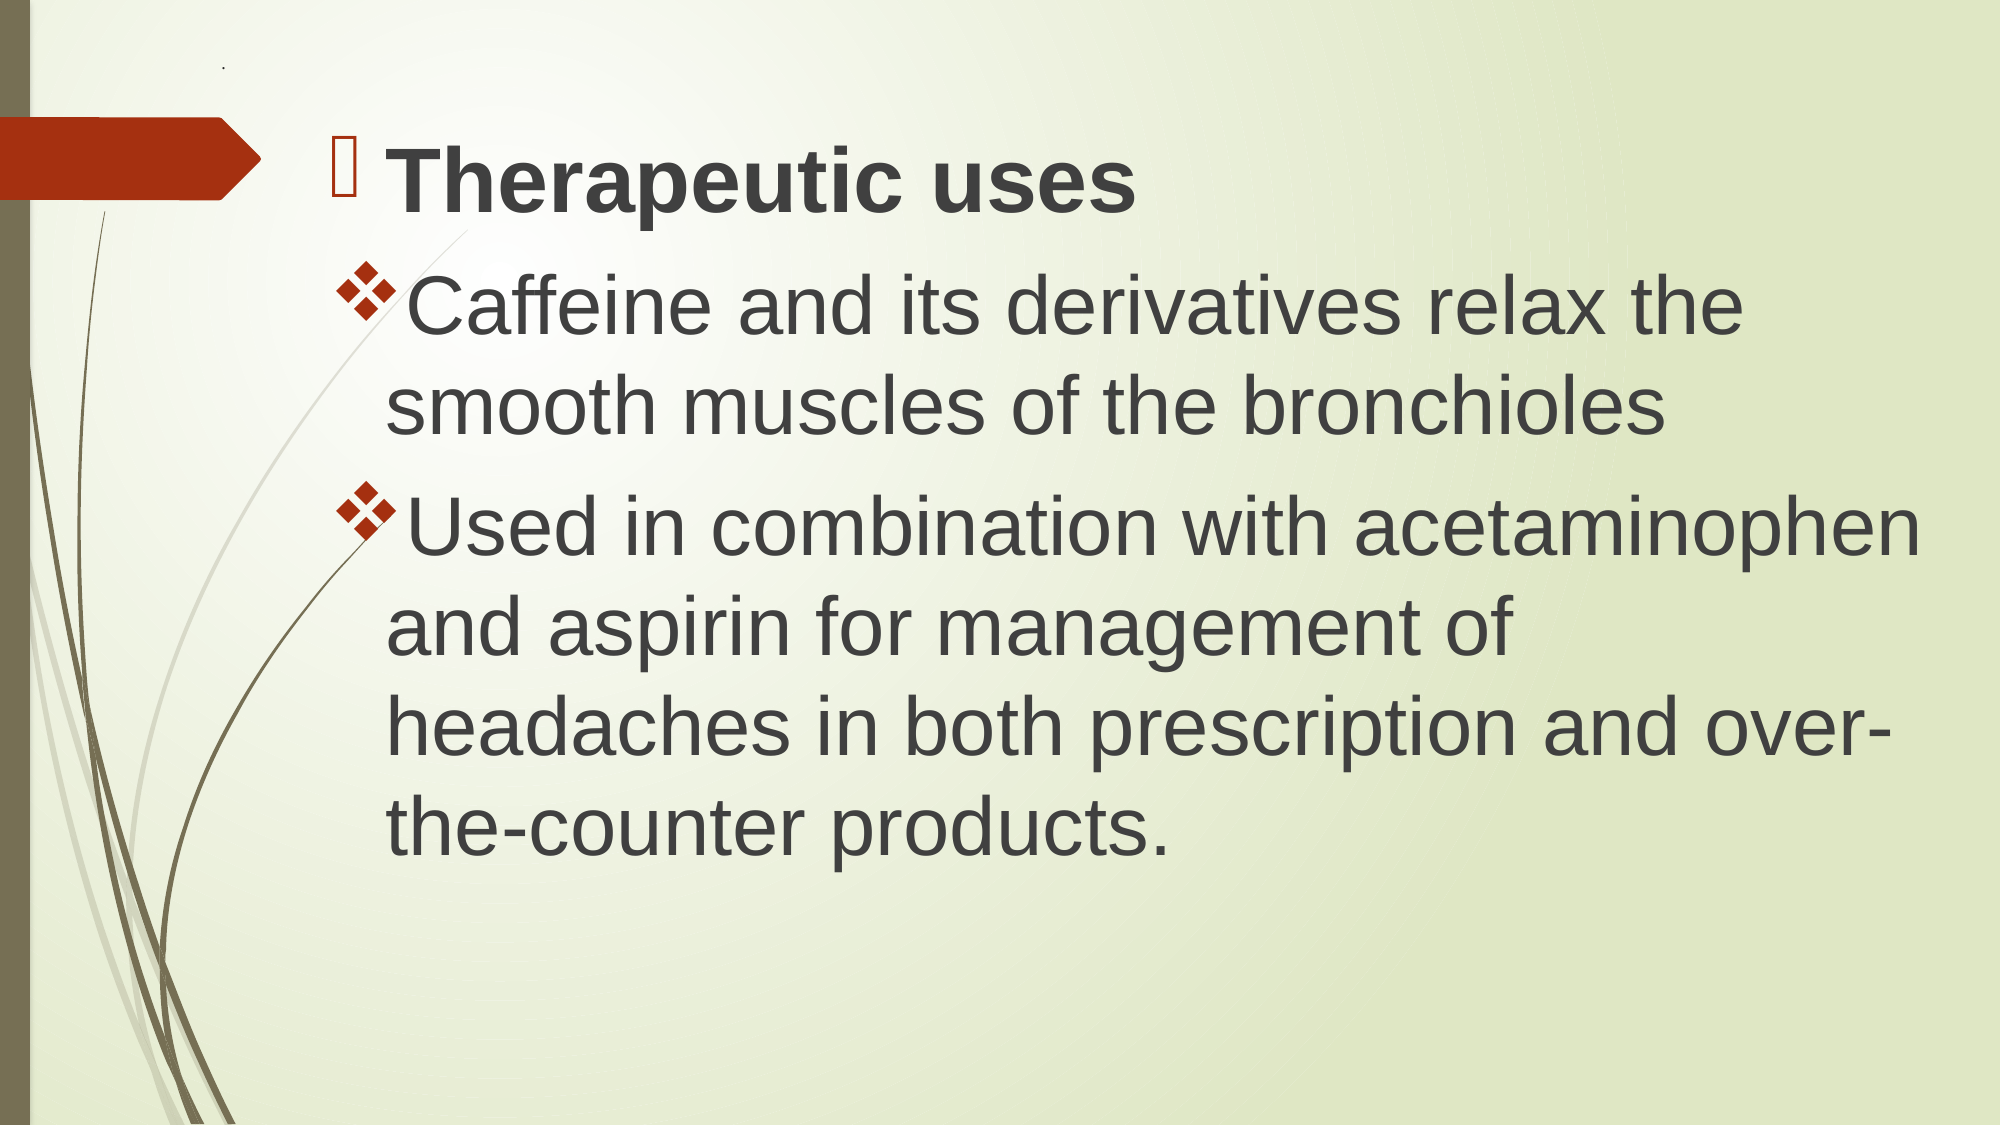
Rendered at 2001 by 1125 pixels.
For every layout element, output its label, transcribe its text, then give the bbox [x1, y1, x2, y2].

title . [215, 44, 237, 113]
list Therapeutic uses Caffeine and its derivatives relax the smooth muscles of the bronchioles Used in combination with acetaminophen and aspirin for management of headaches in both prescription and over-the-counter products. [314, 113, 1950, 1073]
